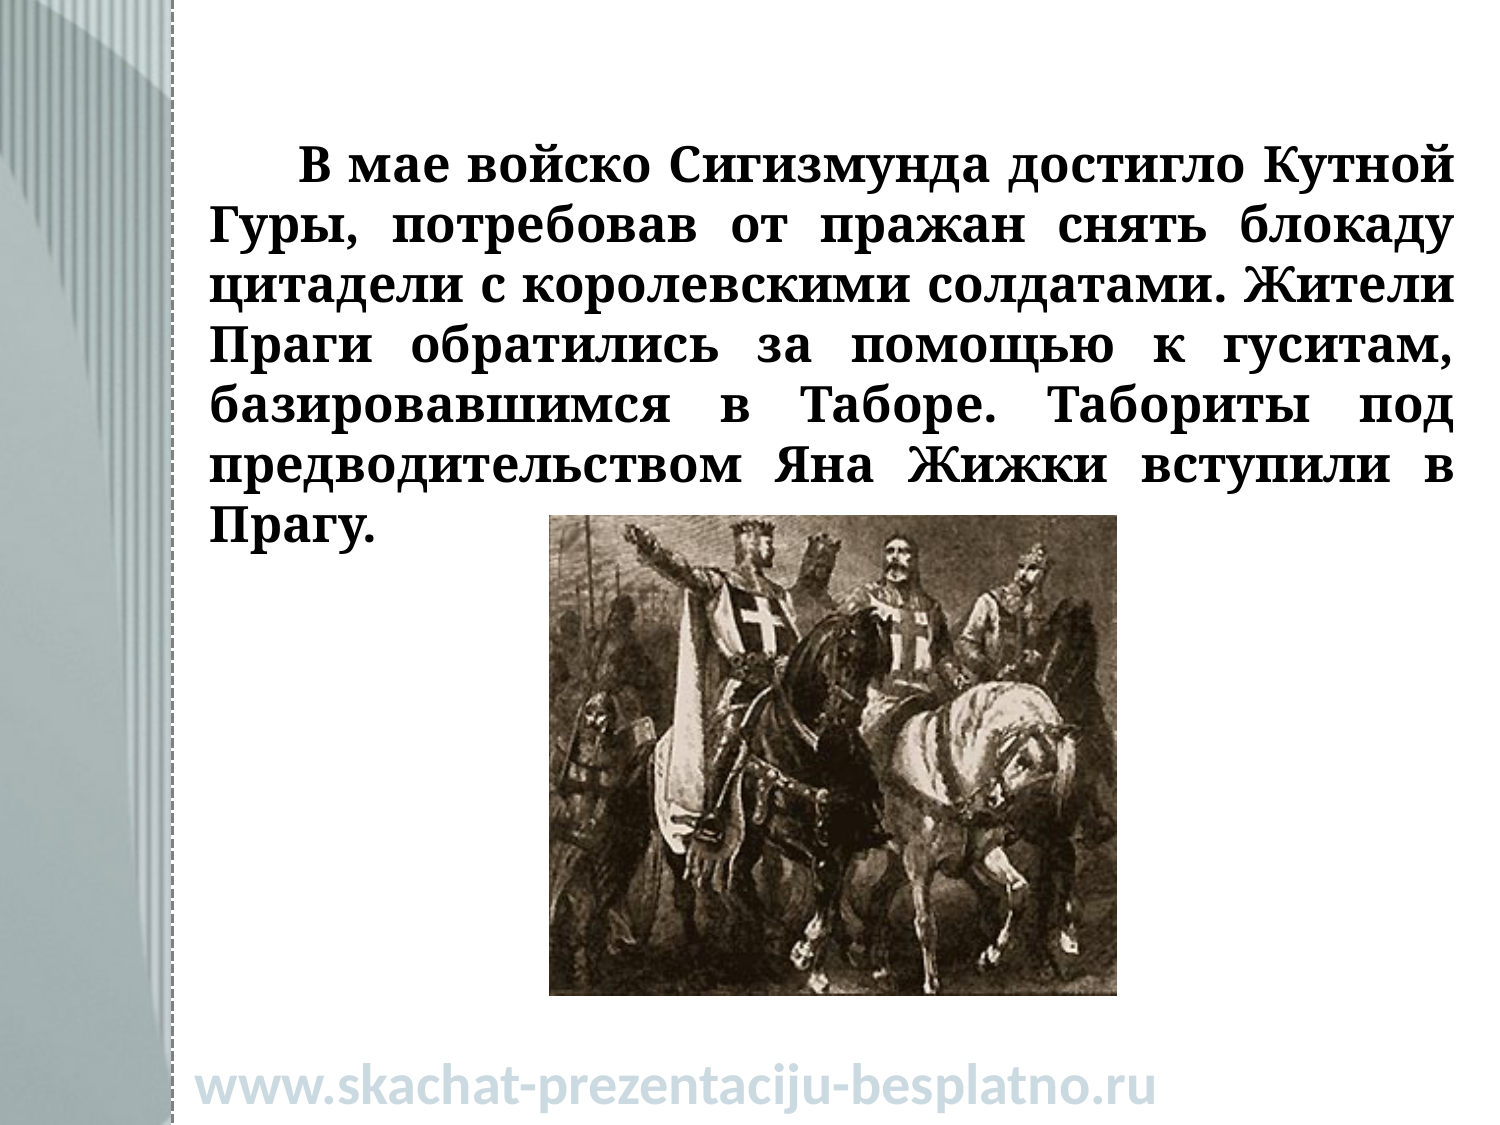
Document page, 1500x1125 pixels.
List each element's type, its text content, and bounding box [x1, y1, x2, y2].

text_box www.skachat-prezentaciju-besplatno.ru [64, 1039, 1288, 1125]
picture [0, 0, 171, 1125]
picture [548, 514, 1117, 997]
list В мае войско Сигизмунда достигло Кутной Гуры, потребовав от пражан снять блокаду цитадели с королевскими солдатами. Жители Праги обратились за помощью к гуситам, базировавшимся в Таборе. Табориты под предводительством Яна Жижки вступили в Прагу. [194, 125, 1471, 563]
